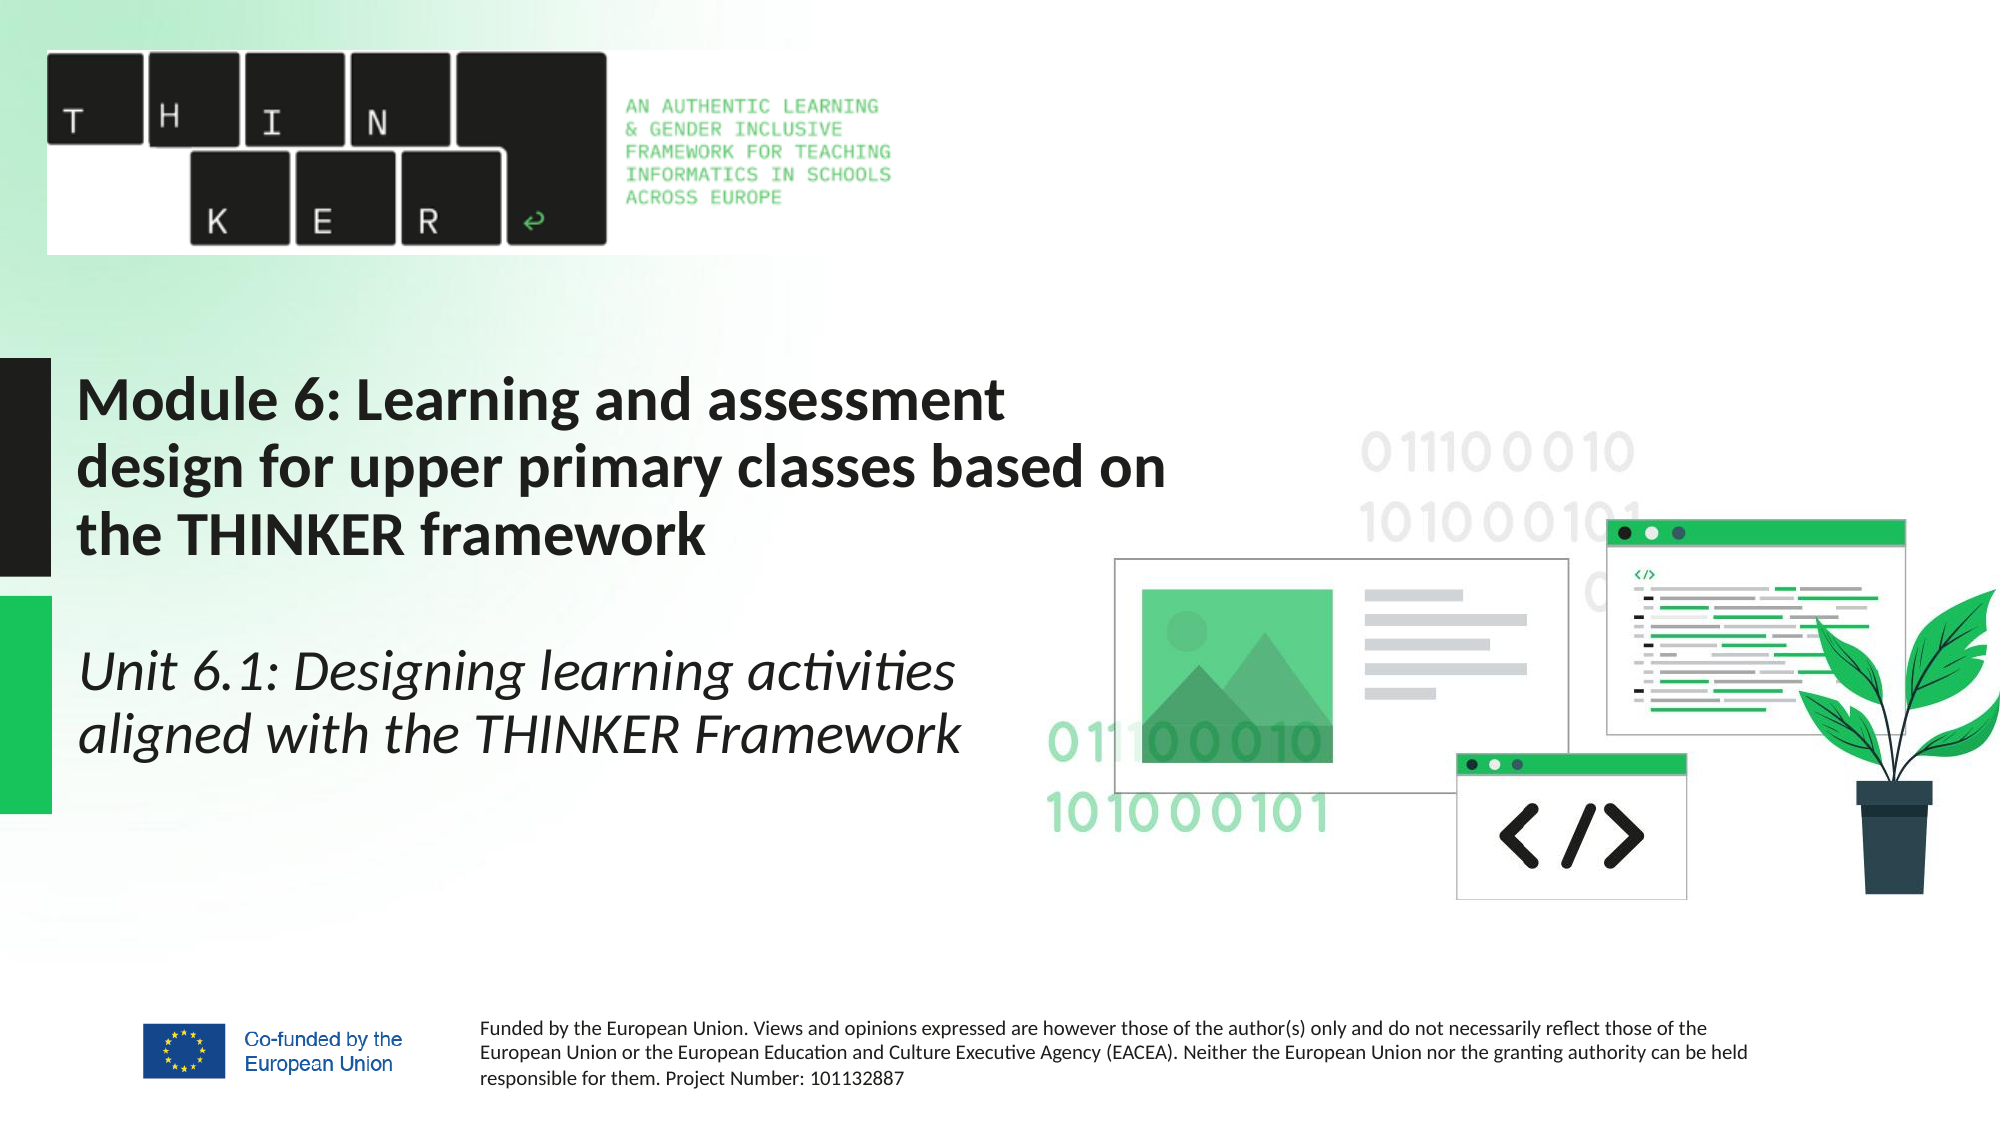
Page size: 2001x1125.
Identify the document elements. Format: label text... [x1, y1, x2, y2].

picture [1047, 431, 2000, 900]
subtitle Unit 6.1: Designing learning activities aligned with the THINKER Framework [63, 597, 1054, 810]
title Module 6: Learning and assessment design for upper primary classes based on the THINKER framework [61, 358, 1196, 578]
picture [0, 0, 907, 1125]
